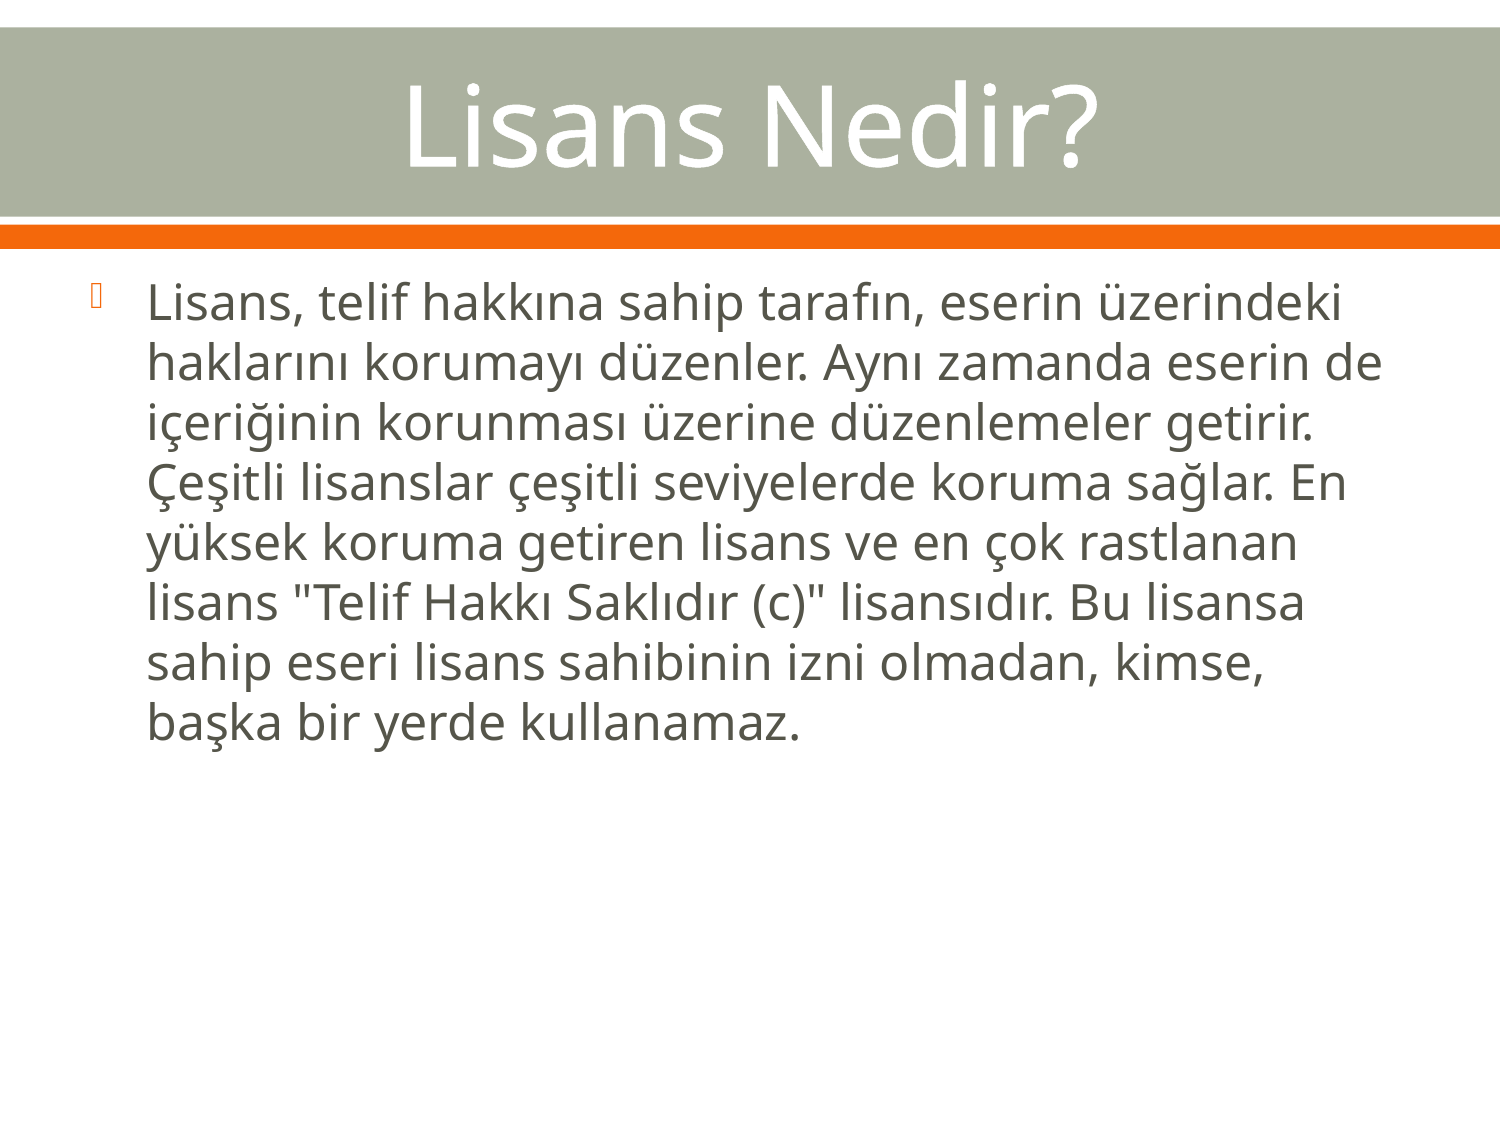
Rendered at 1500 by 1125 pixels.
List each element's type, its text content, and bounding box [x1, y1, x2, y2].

list Lisans, telif hakkına sahip tarafın, eserin üzerindeki haklarını korumayı düzenler. Aynı zamanda eserin de içeriğinin korunması üzerine düzenlemeler getirir. Çeşitli lisanslar çeşitli seviyelerde koruma sağlar. En yüksek koruma getiren lisans ve en çok rastlanan lisans "Telif Hakkı Saklıdır (c)" lisansıdır. Bu lisansa sahip eseri lisans sahibinin izni olmadan, kimse, başka bir yerde kullanamaz. [75, 262, 1425, 1005]
title Lisans Nedir? [75, 29, 1425, 213]
